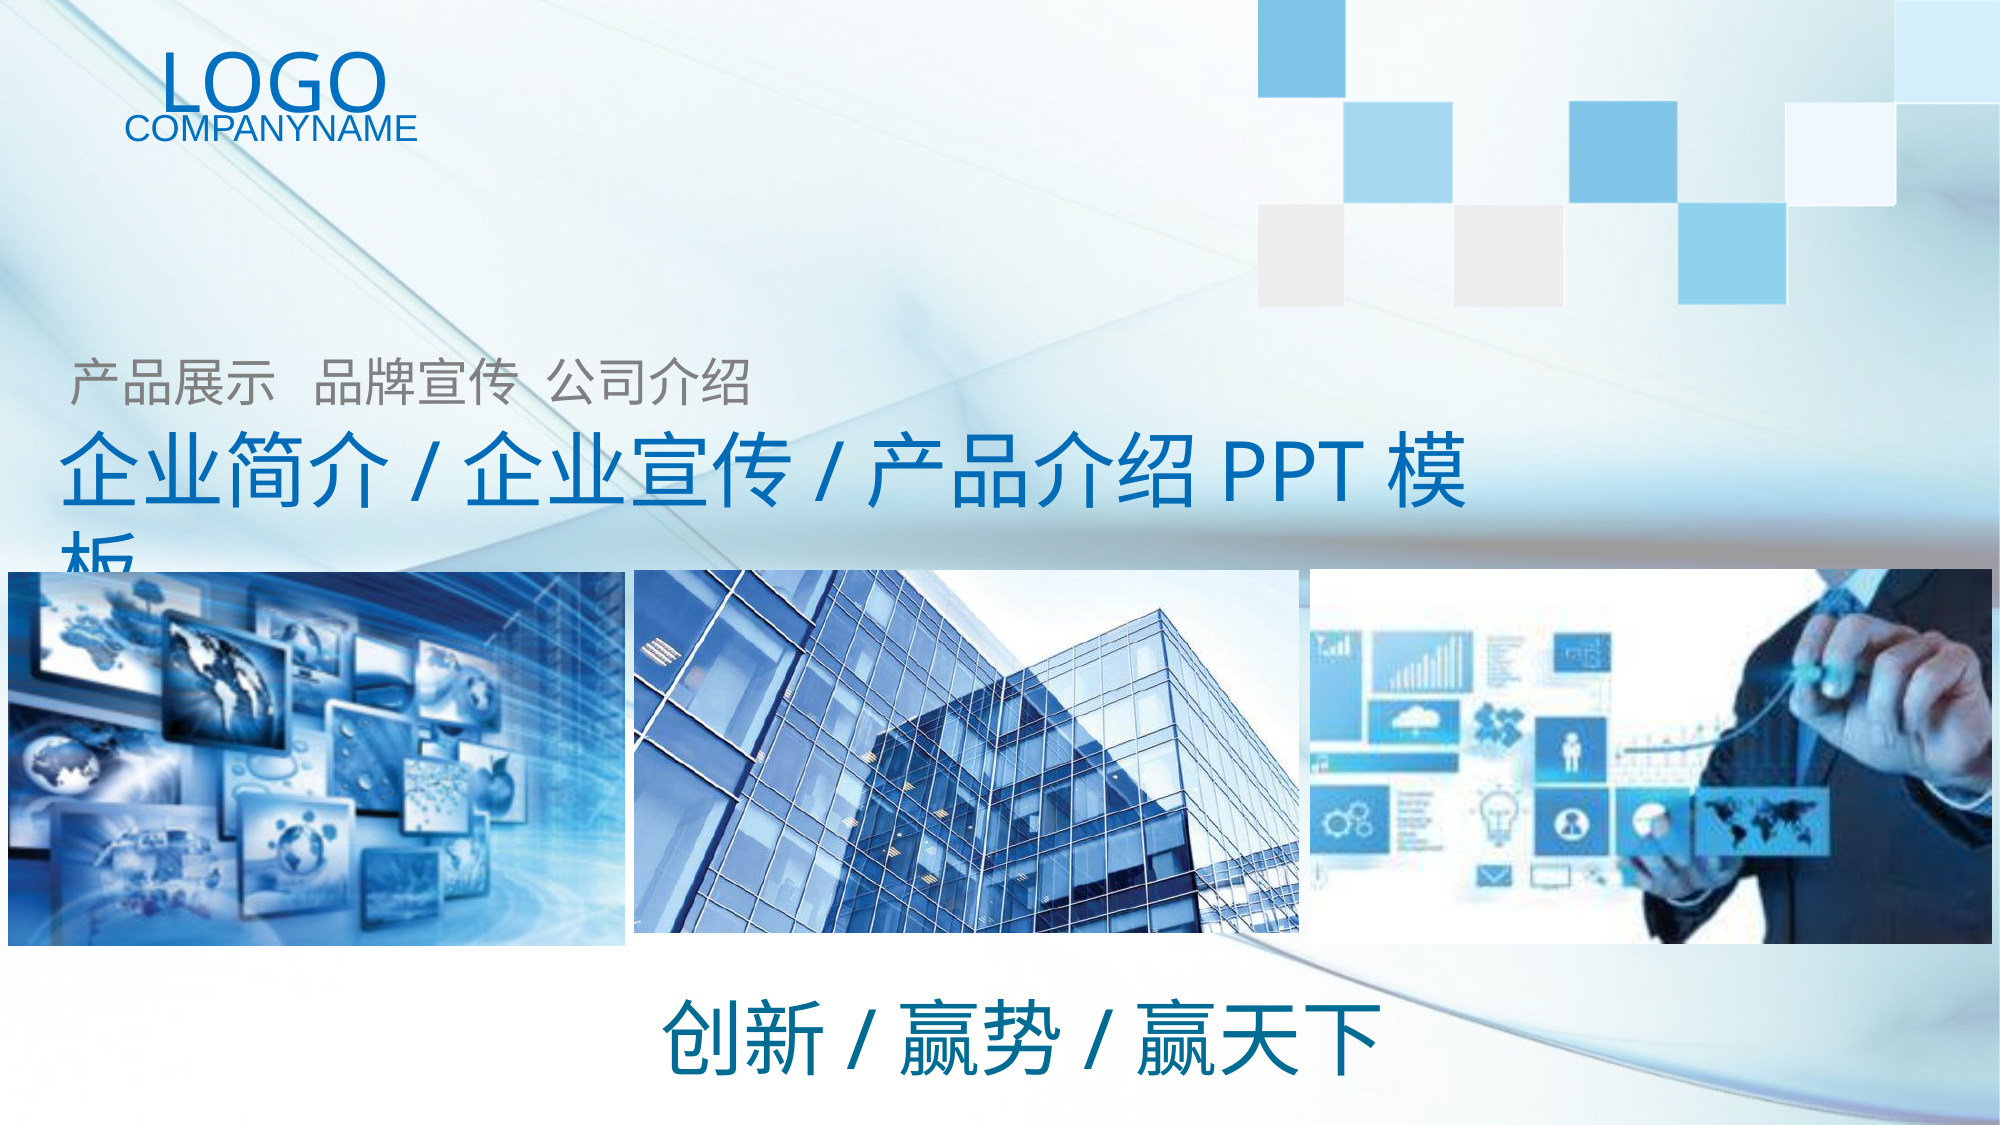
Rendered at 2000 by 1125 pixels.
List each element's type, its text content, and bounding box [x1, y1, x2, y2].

picture [1310, 568, 1992, 945]
picture [634, 570, 1300, 933]
text_box 创新/赢势/赢天下 [645, 978, 1414, 1094]
text_box COMPANYNAME [109, 96, 434, 157]
picture [1257, 0, 2000, 308]
text_box LOGO [143, 22, 406, 96]
picture [7, 571, 625, 946]
text_box 企业简介/企业宣传/产品介绍PPT模板 [42, 410, 1540, 574]
text_box 产品展示 品牌宣传 公司介绍 [54, 341, 879, 419]
